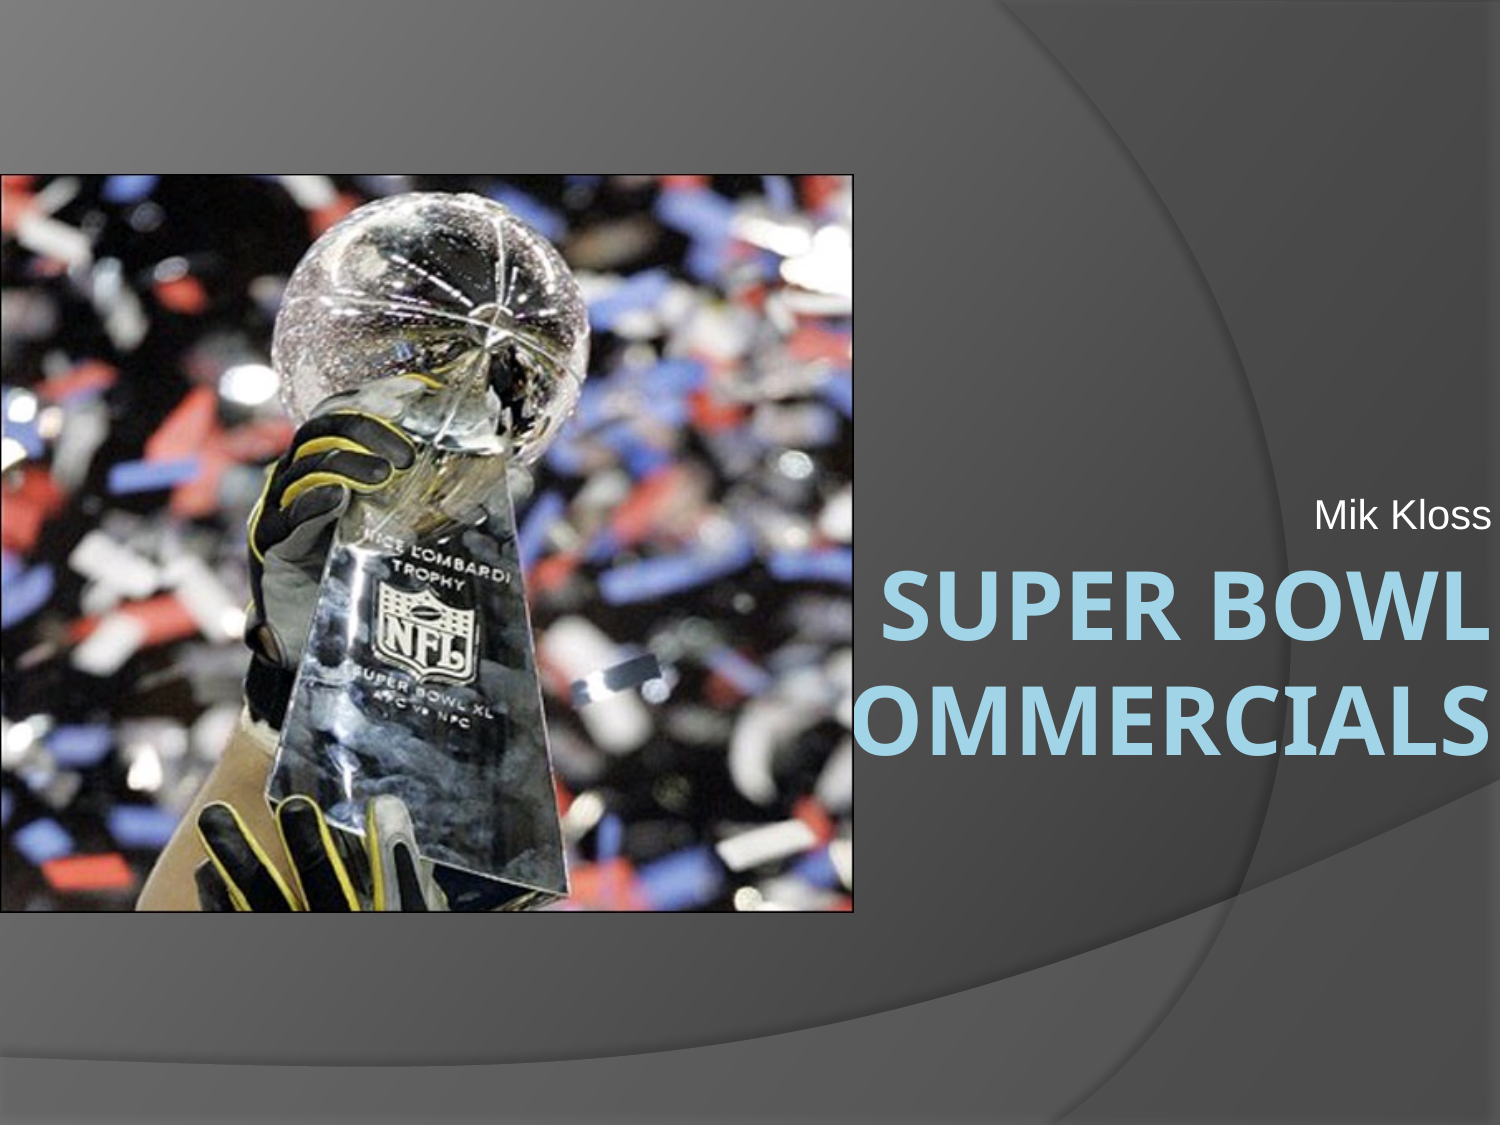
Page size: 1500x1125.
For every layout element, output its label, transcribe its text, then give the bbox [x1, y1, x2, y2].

picture [0, 174, 854, 913]
subtitle Mik Kloss [863, 249, 1500, 538]
title Super Bowl Commercials [863, 538, 1500, 915]
